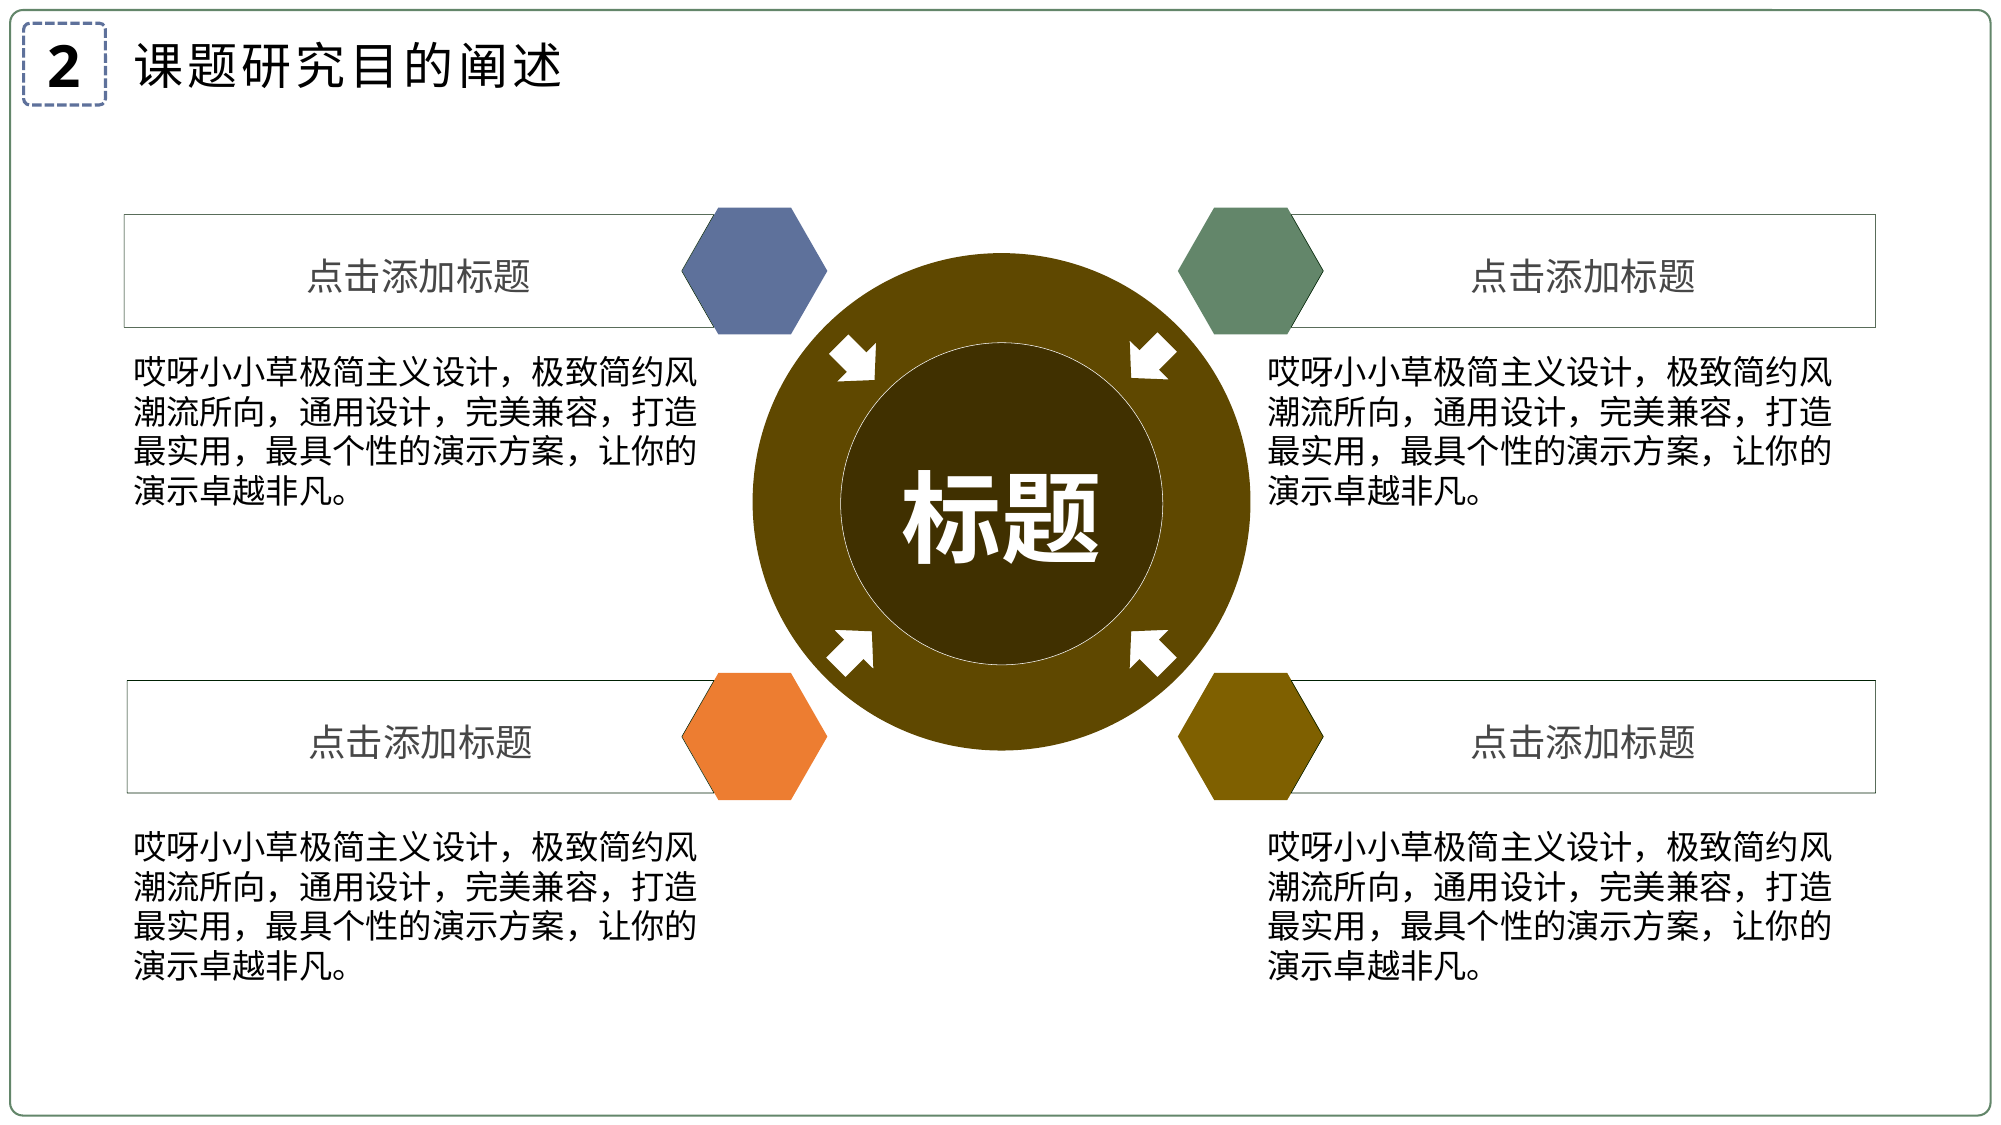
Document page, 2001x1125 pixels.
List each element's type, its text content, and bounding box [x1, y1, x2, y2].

text_box 标题 [839, 341, 1164, 666]
text_box 2 [22, 22, 107, 107]
text_box [683, 671, 829, 802]
text_box 课题研究目的阐述 [106, 22, 590, 107]
text_box [1176, 671, 1322, 802]
text_box 点击添加标题 [127, 680, 715, 793]
text_box [1176, 206, 1322, 336]
text_box [683, 206, 829, 336]
text_box 哎呀小小草极简主义设计，极致简约风潮流所向，通用设计，完美兼容，打造最实用，最具个性的演示方案，让你的演示卓越非凡。 [118, 818, 742, 1011]
text_box 哎呀小小草极简主义设计，极致简约风潮流所向，通用设计，完美兼容，打造最实用，最具个性的演示方案，让你的演示卓越非凡。 [118, 343, 742, 536]
text_box 点击添加标题 [124, 214, 714, 328]
text_box 哎呀小小草极简主义设计，极致简约风潮流所向，通用设计，完美兼容，打造最实用，最具个性的演示方案，让你的演示卓越非凡。 [1252, 818, 1876, 1011]
text_box [752, 253, 1251, 751]
text_box [9, 8, 1992, 1117]
text_box 哎呀小小草极简主义设计，极致简约风潮流所向，通用设计，完美兼容，打造最实用，最具个性的演示方案，让你的演示卓越非凡。 [1252, 343, 1876, 536]
text_box 点击添加标题 [1291, 680, 1876, 793]
text_box 点击添加标题 [1291, 214, 1876, 328]
